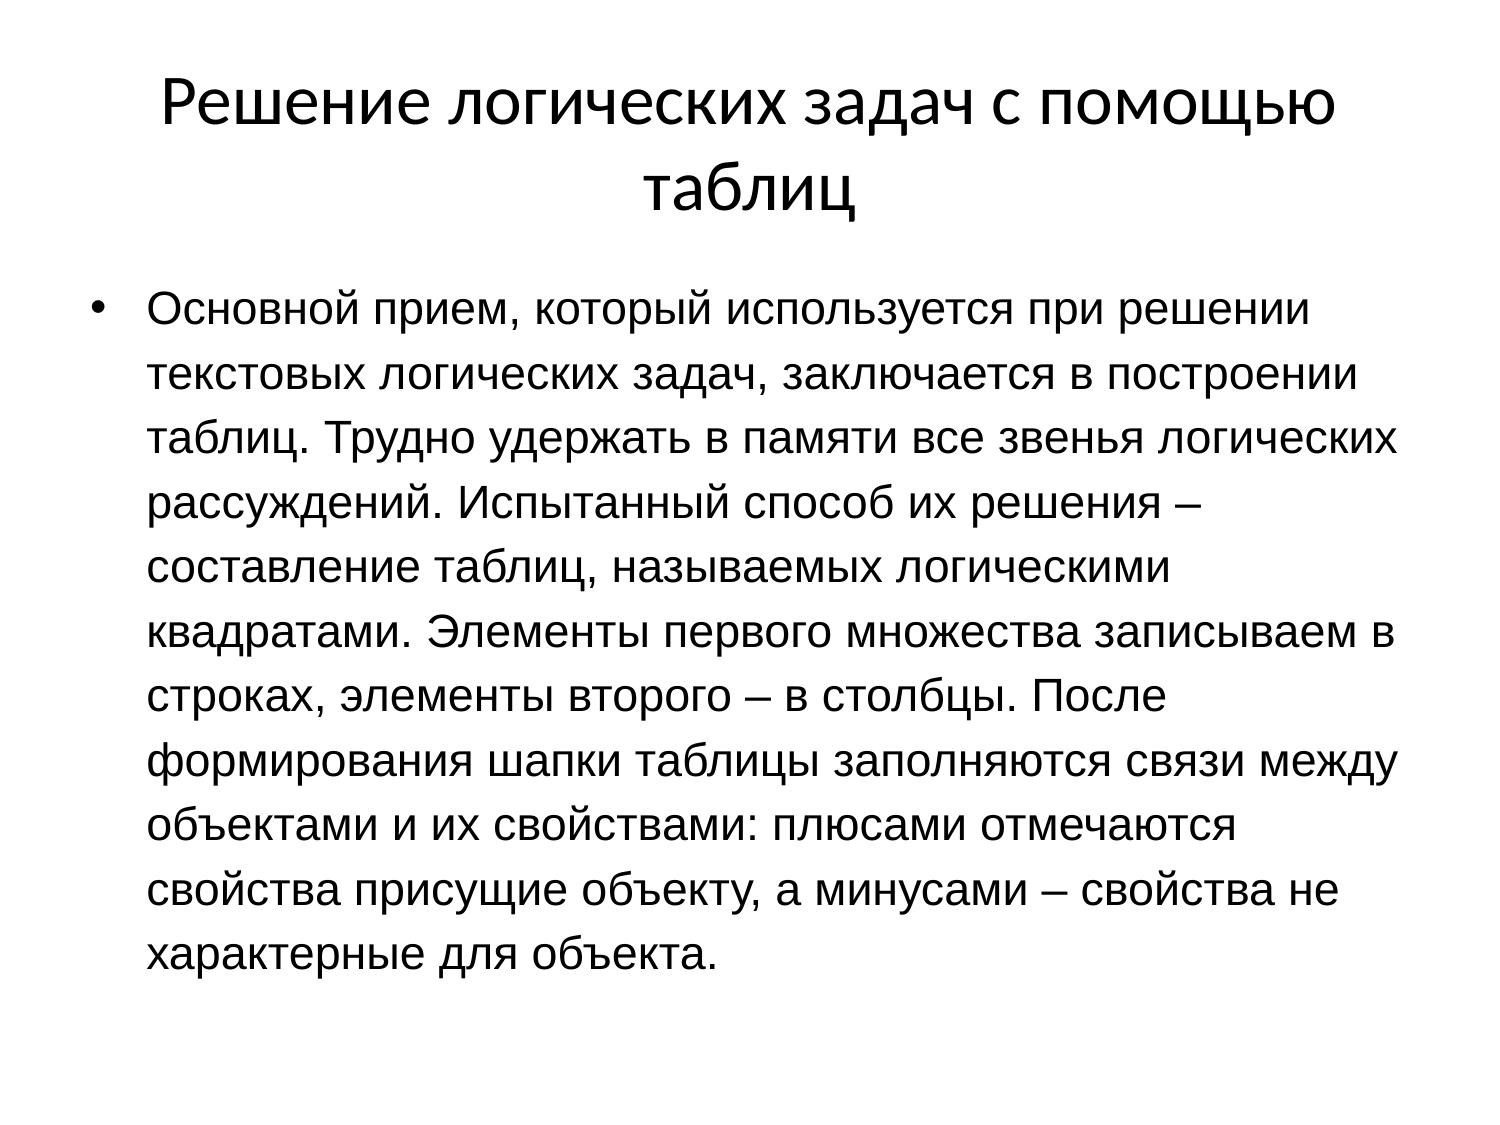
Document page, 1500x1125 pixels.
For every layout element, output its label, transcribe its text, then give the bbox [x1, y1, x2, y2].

list Основной прием, который используется при решении текстовых логических задач, заключается в построении таблиц. Трудно удержать в памяти все звенья логических рассуждений. Испытанный способ их решения – составление таблиц, называемых логическими квадратами. Элементы первого множества записываем в строках, элементы второго – в столбцы. После формирования шапки таблицы заполняются связи между объектами и их свойствами: плюсами отмечаются свойства присущие объекту, а минусами – свойства не характерные для объекта. [75, 262, 1425, 1005]
title Решение логических задач с помощью таблиц [75, 45, 1425, 233]
